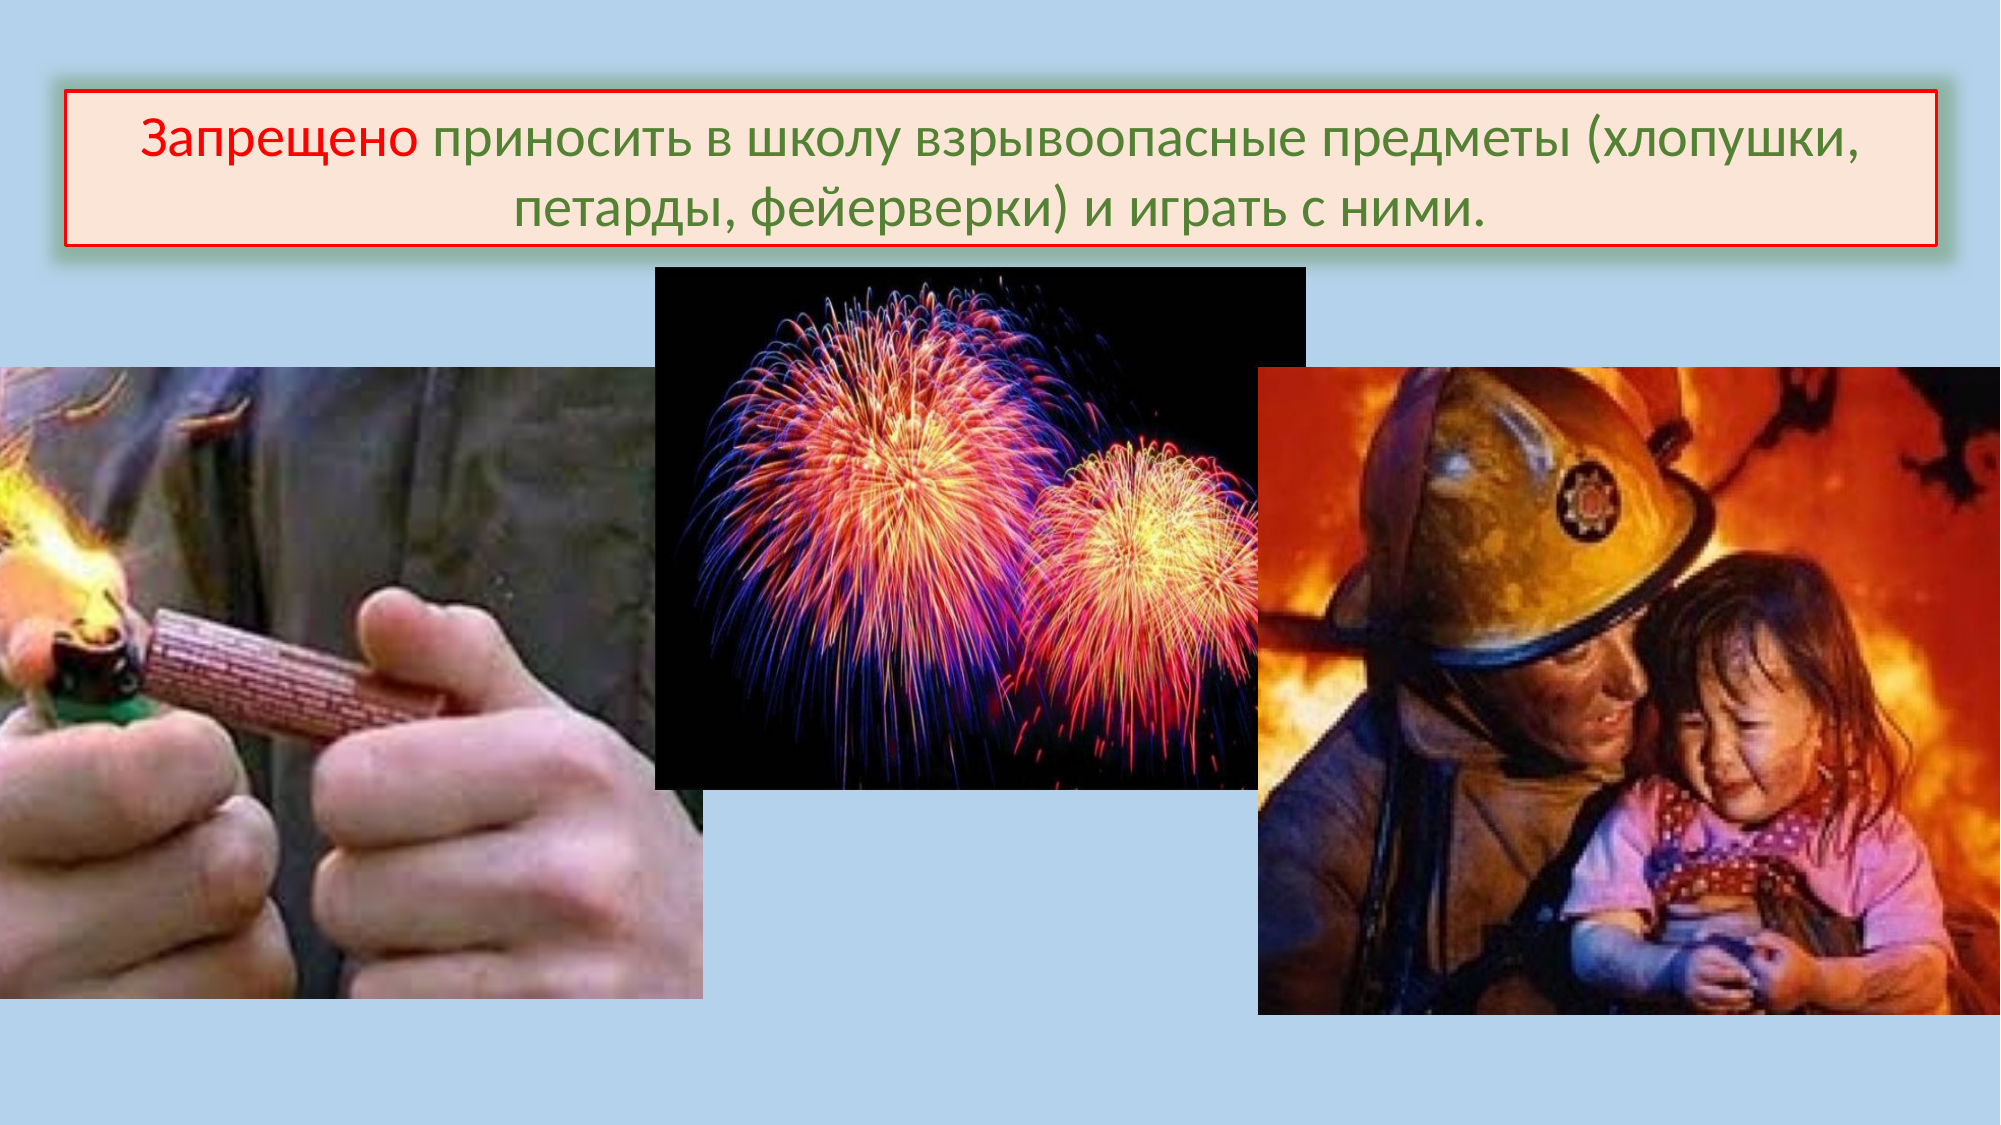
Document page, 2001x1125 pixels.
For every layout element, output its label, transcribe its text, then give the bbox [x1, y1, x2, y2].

picture [0, 267, 2000, 1015]
text_box Запрещено приносить в школу взрывоопасные предметы (хлопушки, петарды, фейерверки) и играть с ними. [65, 91, 1937, 246]
